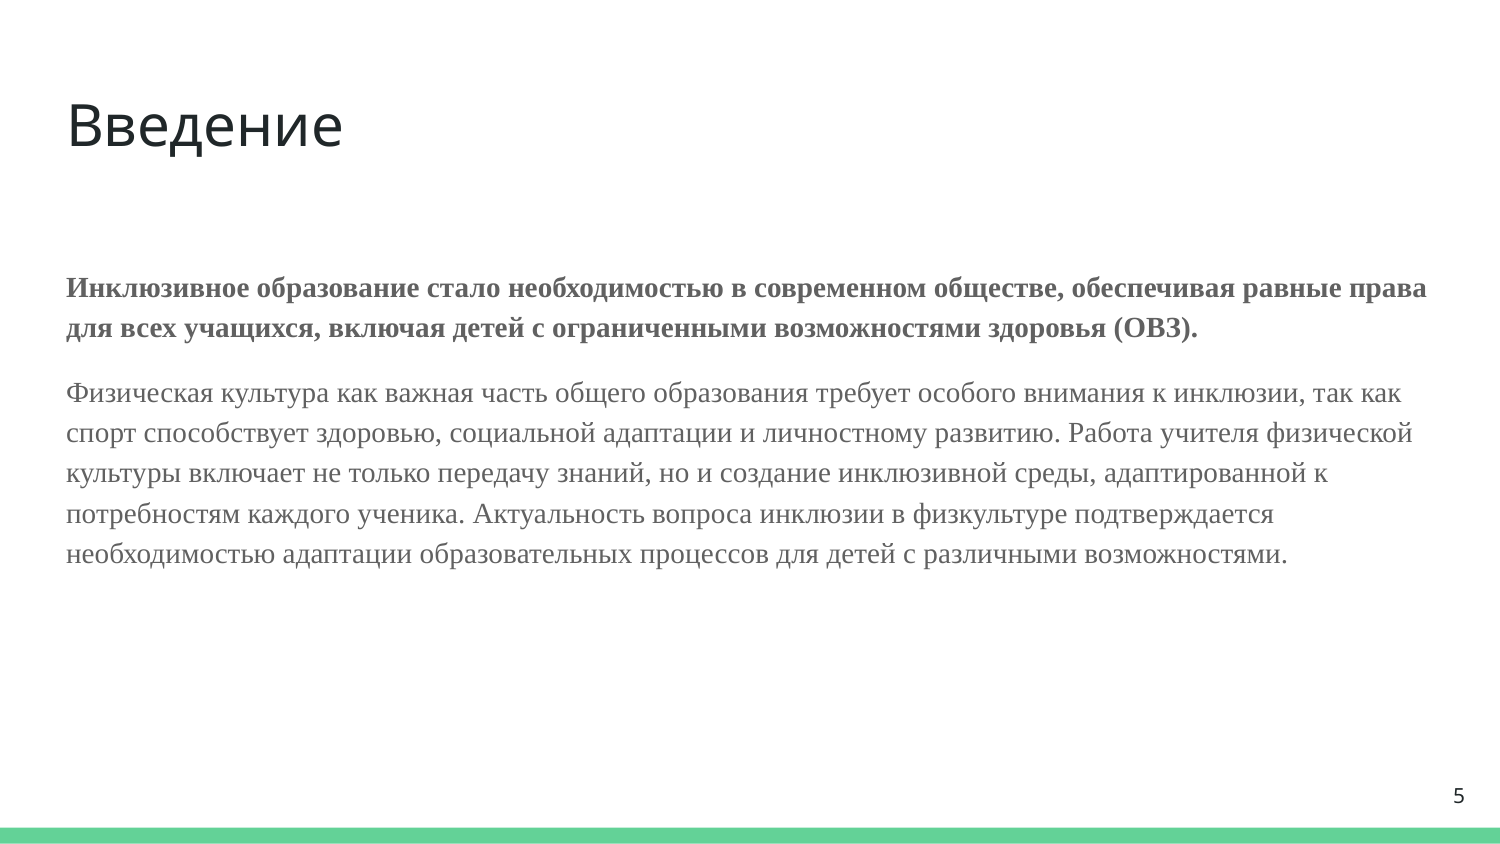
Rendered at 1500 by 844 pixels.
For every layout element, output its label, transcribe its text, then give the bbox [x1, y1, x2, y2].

slide_number 5 [1389, 764, 1480, 830]
list Инклюзивное образование стало необходимостью в современном обществе, обеспечивая равные права для всех учащихся, включая детей с ограниченными возможностями здоровья (ОВЗ). Физическая культура как важная часть общего образования требует особого внимания к инклюзии, так как спорт способствует здоровью, социальной адаптации и личностному развитию. Работа учителя физической культуры включает не только передачу знаний, но и создание инклюзивной среды, адаптированной к потребностям каждого ученика. Актуальность вопроса инклюзии в физкультуре подтверждается необходимостью адаптации образовательных процессов для детей с различными возможностями. [51, 248, 1449, 774]
title Введение [51, 72, 1449, 167]
